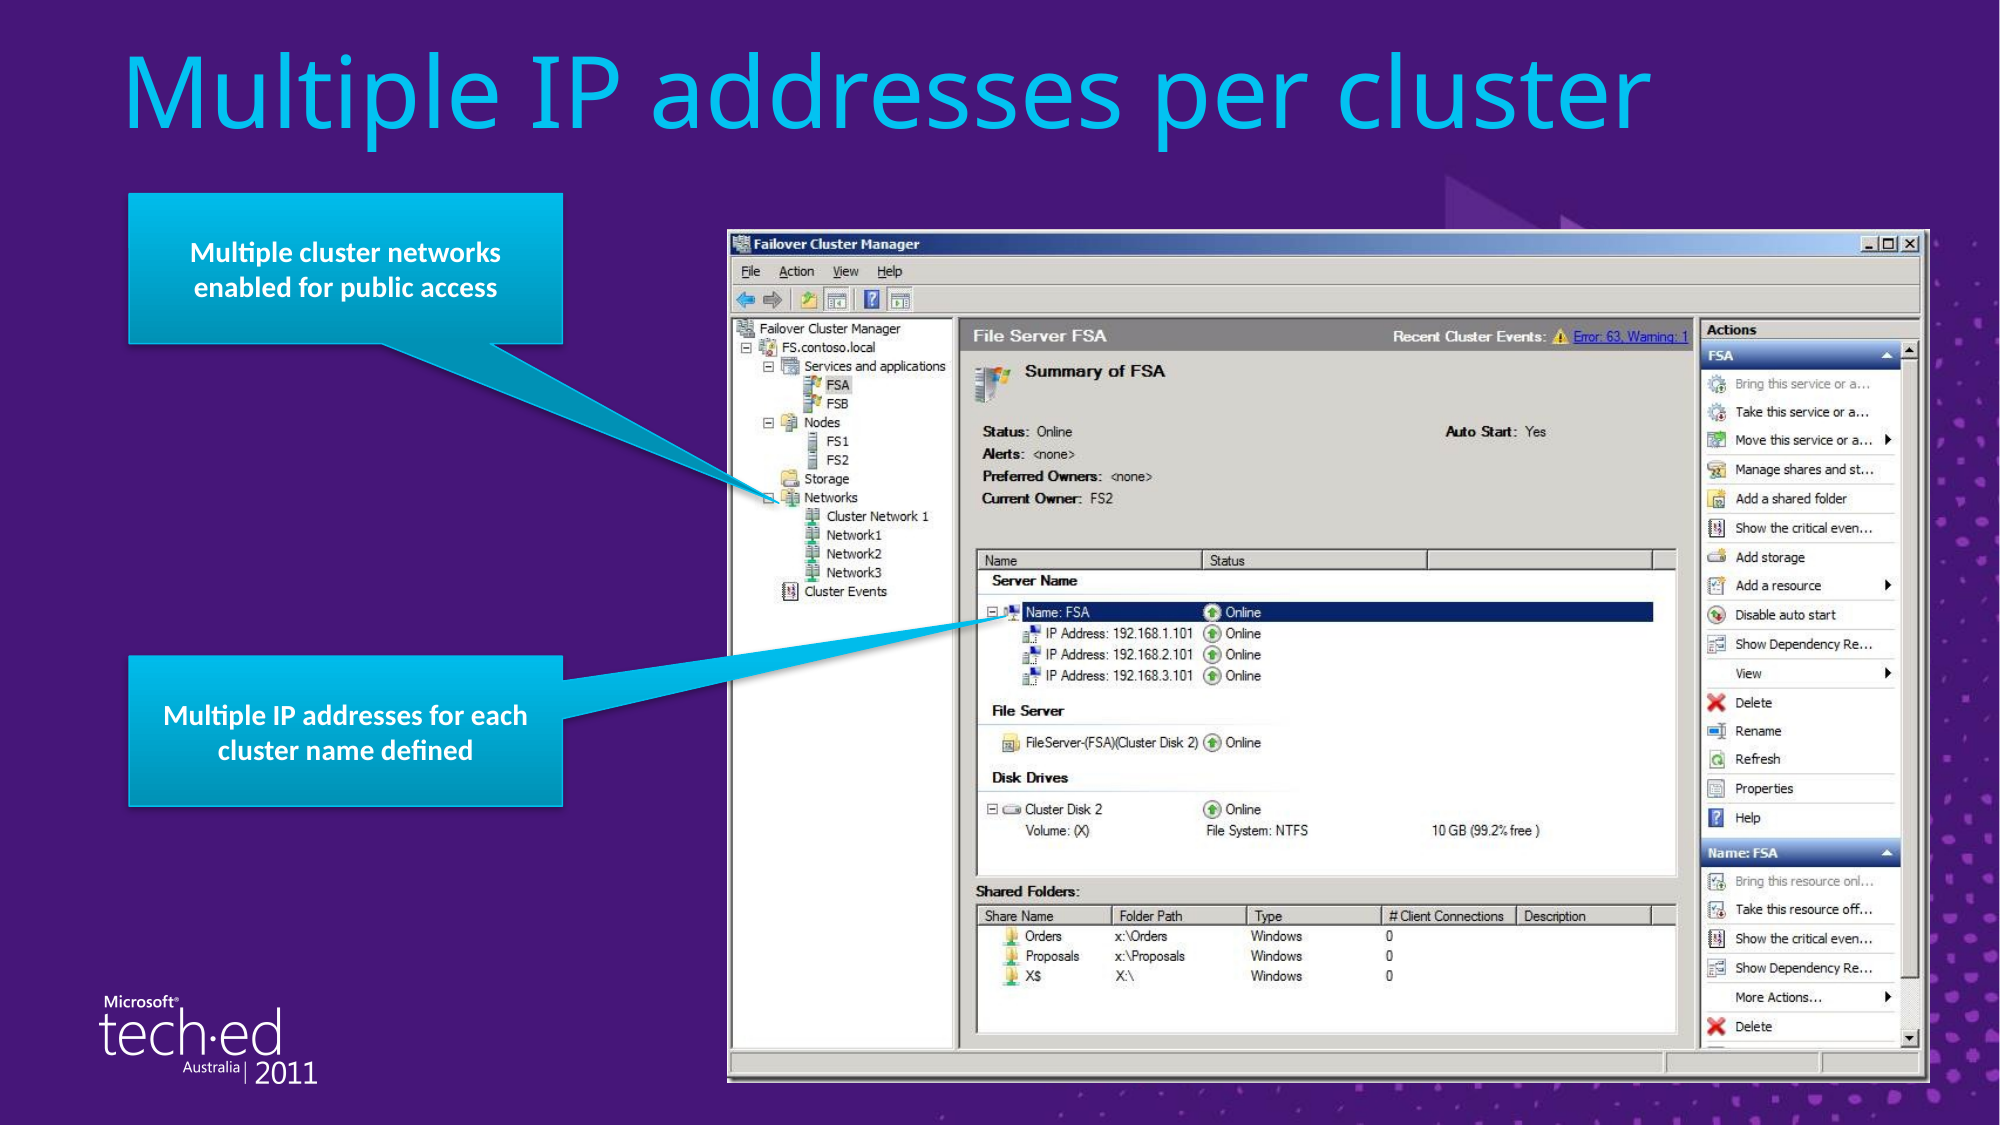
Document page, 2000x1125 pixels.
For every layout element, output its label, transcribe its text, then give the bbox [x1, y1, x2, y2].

text_box Multiple cluster networks enabled for public access [128, 192, 721, 481]
title Multiple IP addresses per cluster name [99, 54, 1900, 243]
text_box Multiple IP addresses for each cluster name defined [128, 655, 721, 807]
picture [0, 0, 2000, 1125]
